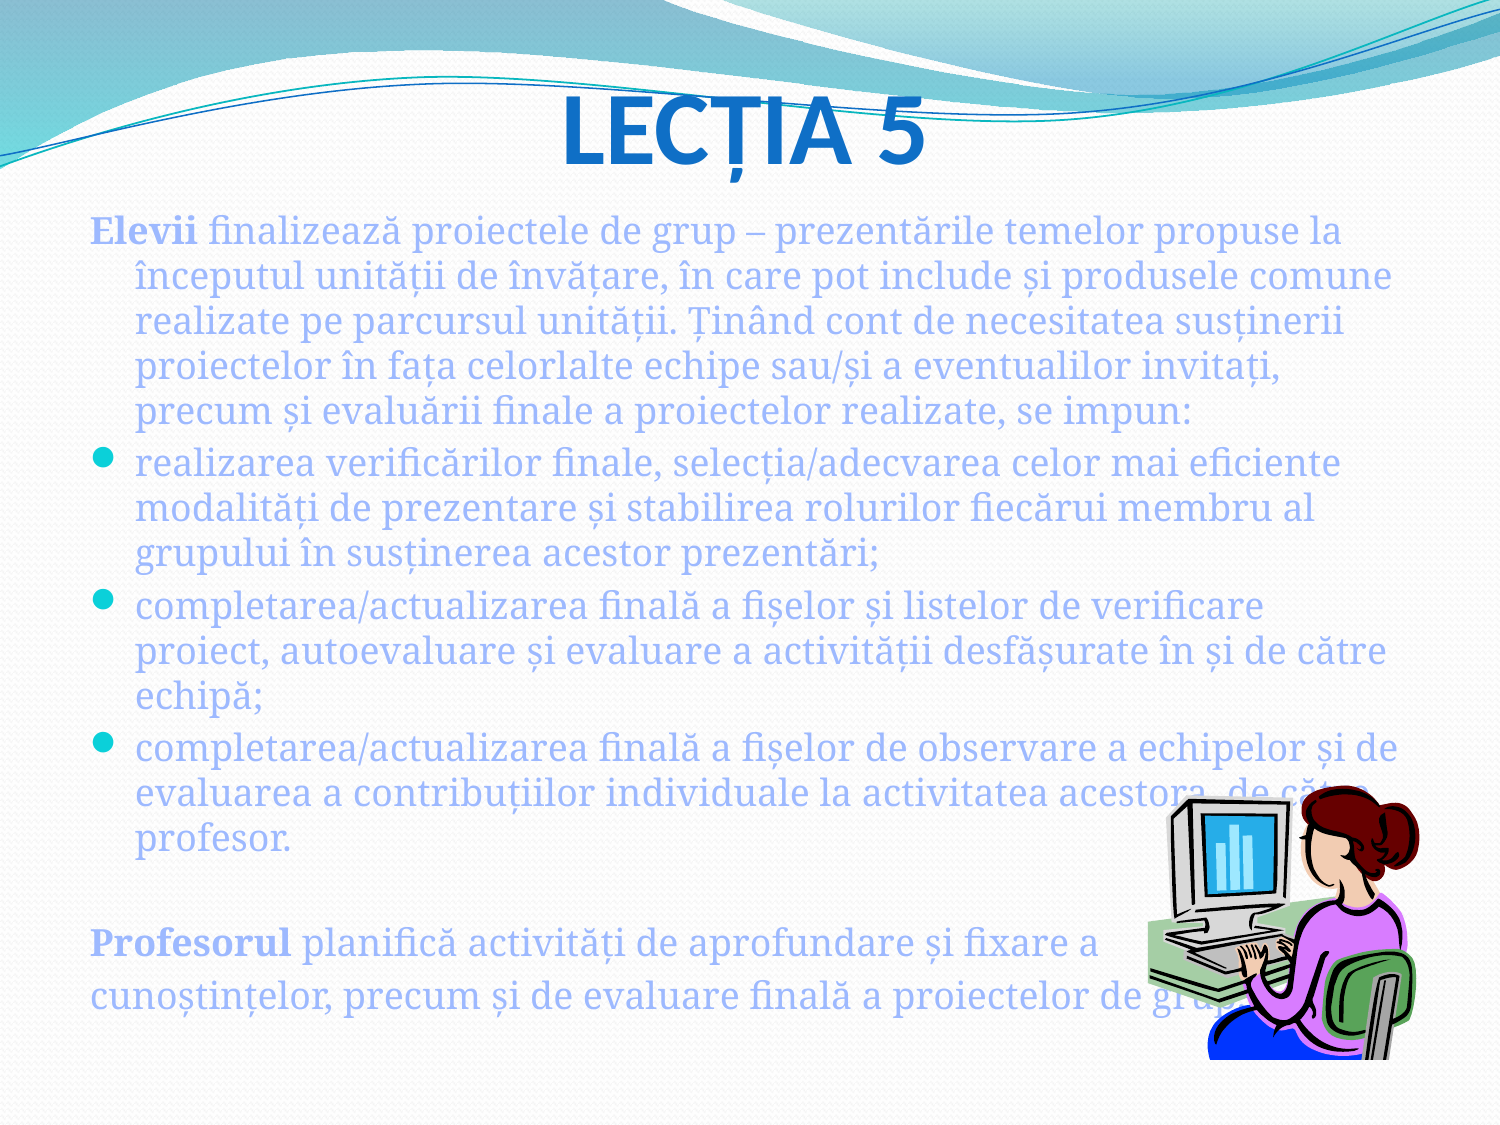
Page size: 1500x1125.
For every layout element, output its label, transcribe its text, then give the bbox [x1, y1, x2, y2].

picture [1147, 784, 1420, 1063]
title Lecția 5 [70, 46, 1421, 186]
list Elevii finalizează proiectele de grup – prezentările temelor propuse la începutul unităţii de învăţare, în care pot include şi produsele comune realizate pe parcursul unităţii. Ţinând cont de necesitatea susţinerii proiectelor în faţa celorlalte echipe sau/şi a eventualilor invitaţi, precum şi evaluării finale a proiectelor realizate, se impun: realizarea verificărilor finale, selecţia/adecvarea celor mai eficiente modalităţi de prezentare şi stabilirea rolurilor fiecărui membru al grupului în susţinerea acestor prezentări; completarea/actualizarea finală a fişelor şi listelor de verificare proiect, autoevaluare şi evaluare a activităţii desfăşurate în şi de către echipă; completarea/actualizarea finală a fişelor de observare a echipelor şi de evaluarea a contribuţiilor individuale la activitatea acestora, de către profesor. Profesorul planifică activităţi de aprofundare şi fixare a cunoştinţelor, precum şi de evaluare finală a proiectelor de grup. [75, 199, 1425, 1038]
